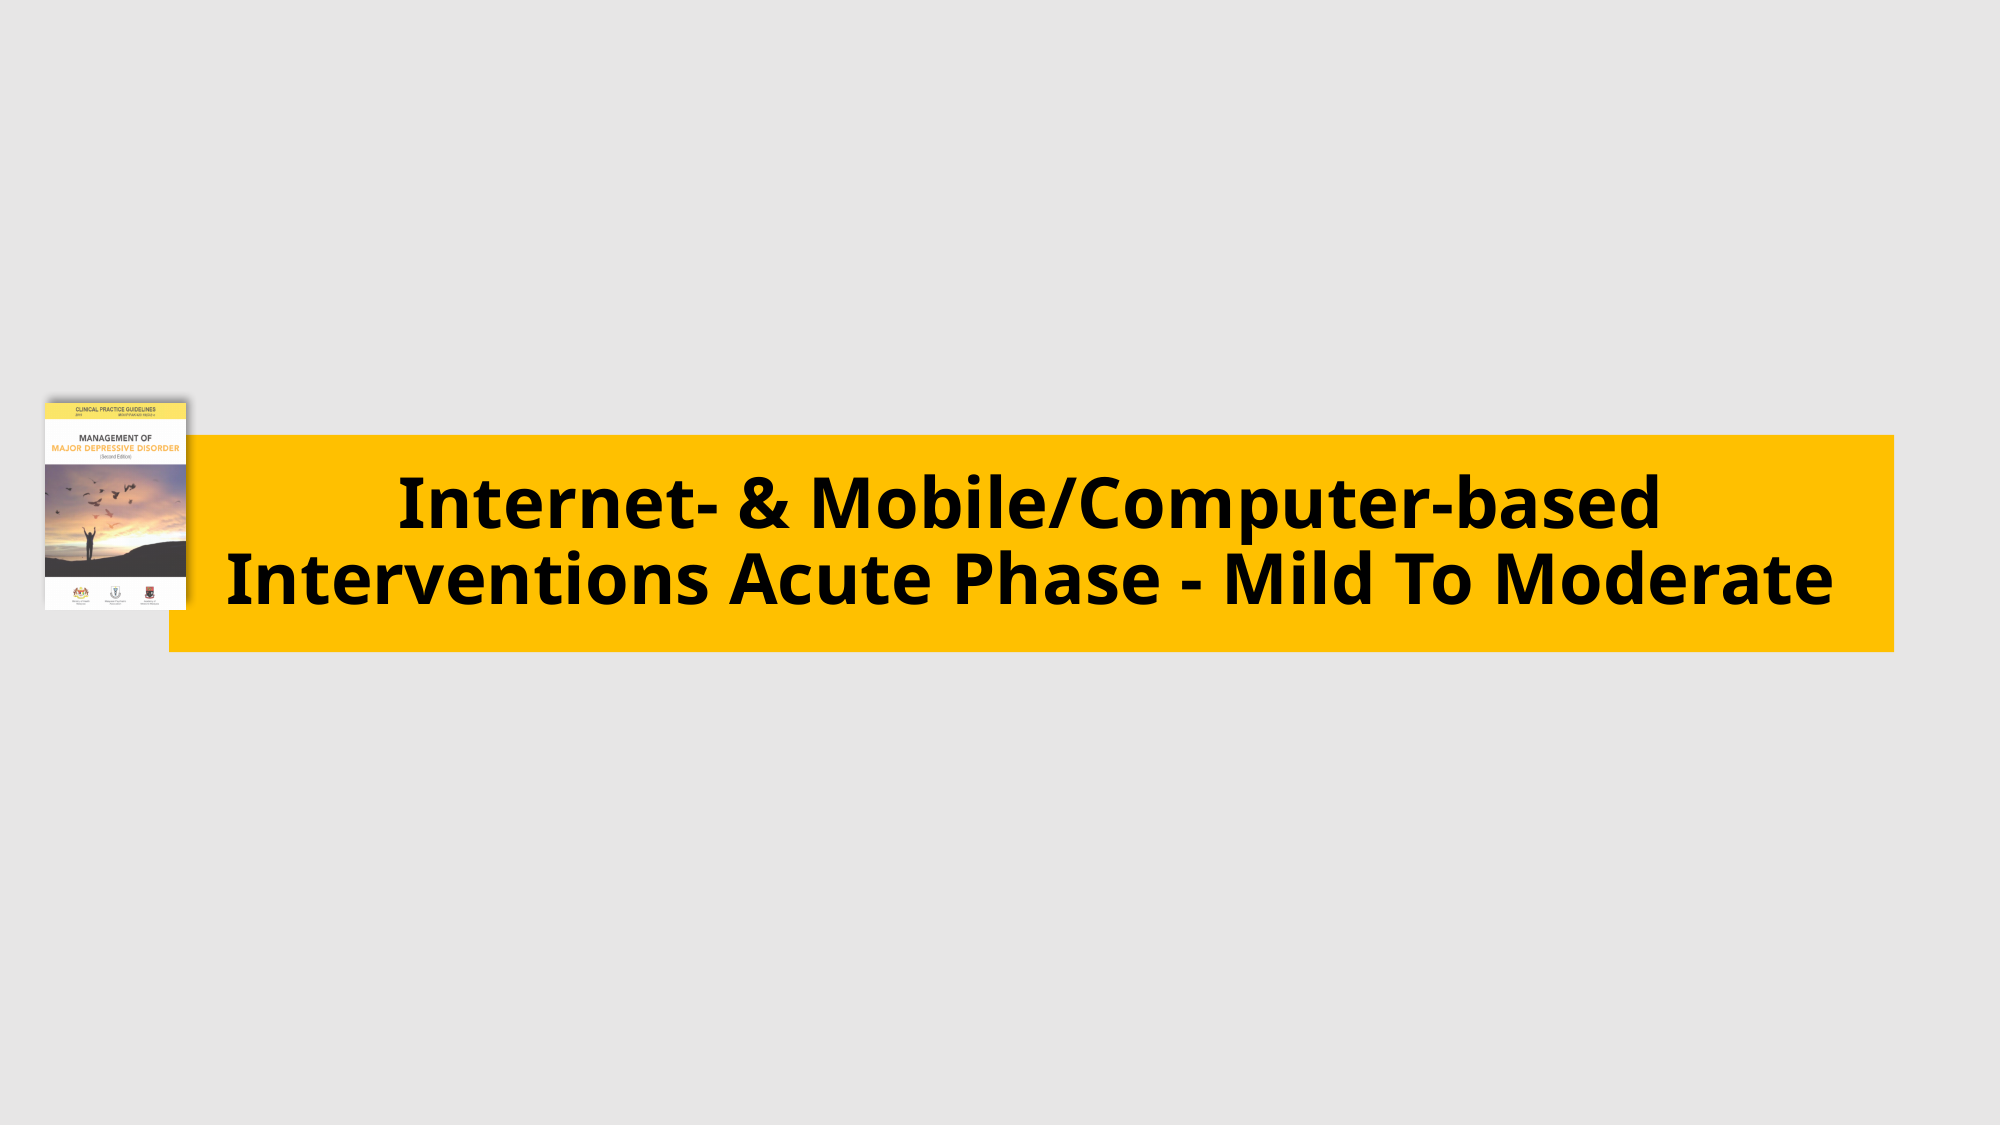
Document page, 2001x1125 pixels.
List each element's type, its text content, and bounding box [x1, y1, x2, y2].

picture [45, 403, 186, 610]
text_box Internet- & Mobile/Computer-based Interventions Acute Phase - Mild To Moderate [169, 434, 1895, 653]
